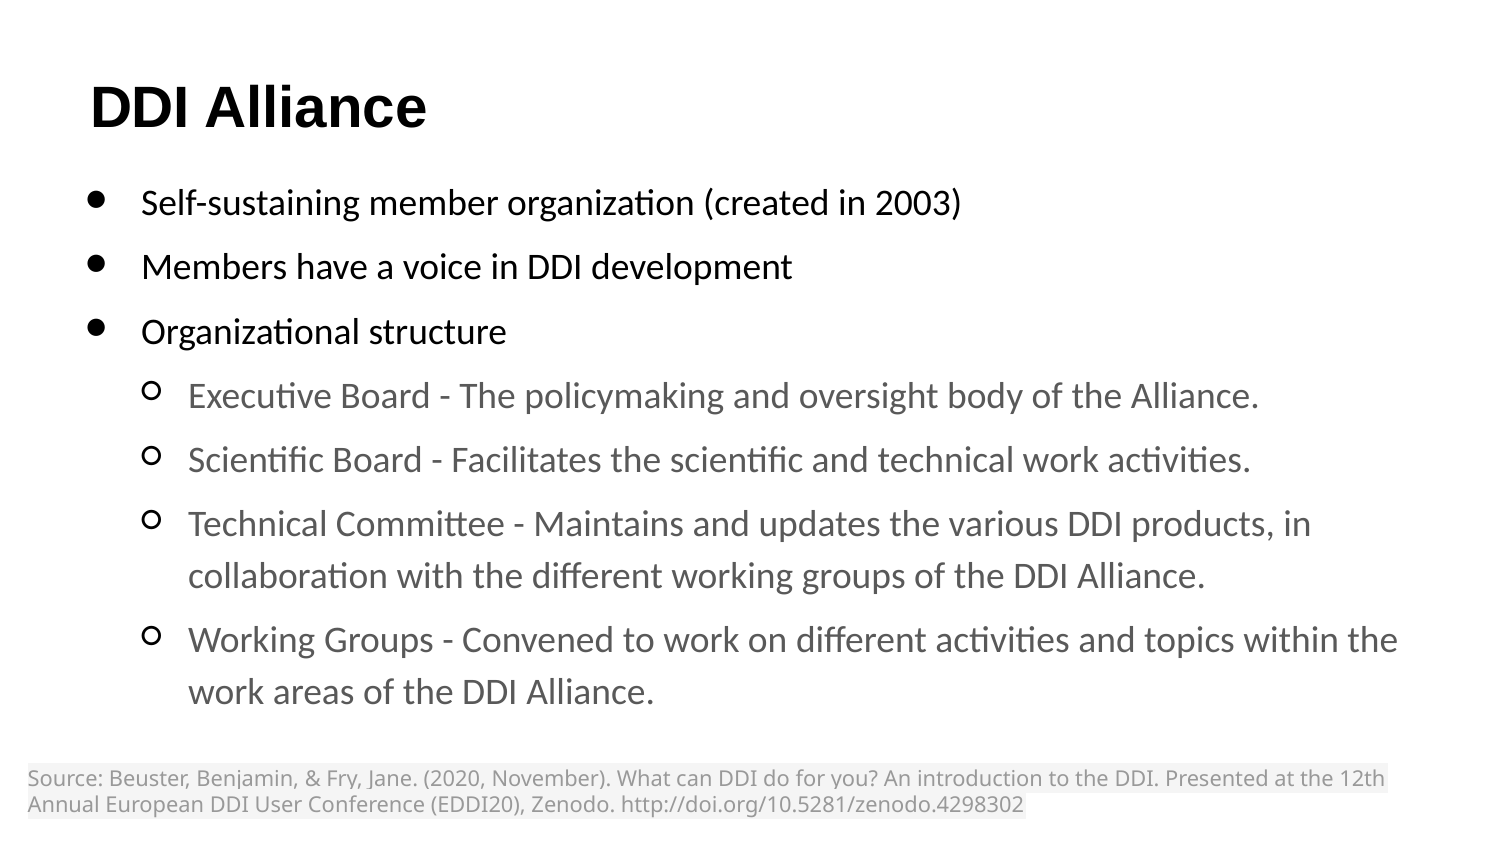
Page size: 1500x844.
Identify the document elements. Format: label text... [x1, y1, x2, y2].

list Self-sustaining member organization (created in 2003) Members have a voice in DDI development Organizational structure Executive Board - The policymaking and oversight body of the Alliance. Scientific Board - Facilitates the scientific and technical work activities. Technical Committee - Maintains and updates the various DDI products, in collaboration with the different working groups of the DDI Alliance. Working Groups - Convened to work on different activities and topics within the work areas of the DDI Alliance. [51, 163, 1449, 749]
text_box Source: Beuster, Benjamin, & Fry, Jane. (2020, November). What can DDI do for you? An introduction to the DDI. Presented at the 12th Annual European DDI User Conference (EDDI20), Zenodo. http://doi.org/10.5281/zenodo.4298302 [12, 749, 1449, 832]
title DDI Alliance [75, 33, 1425, 163]
